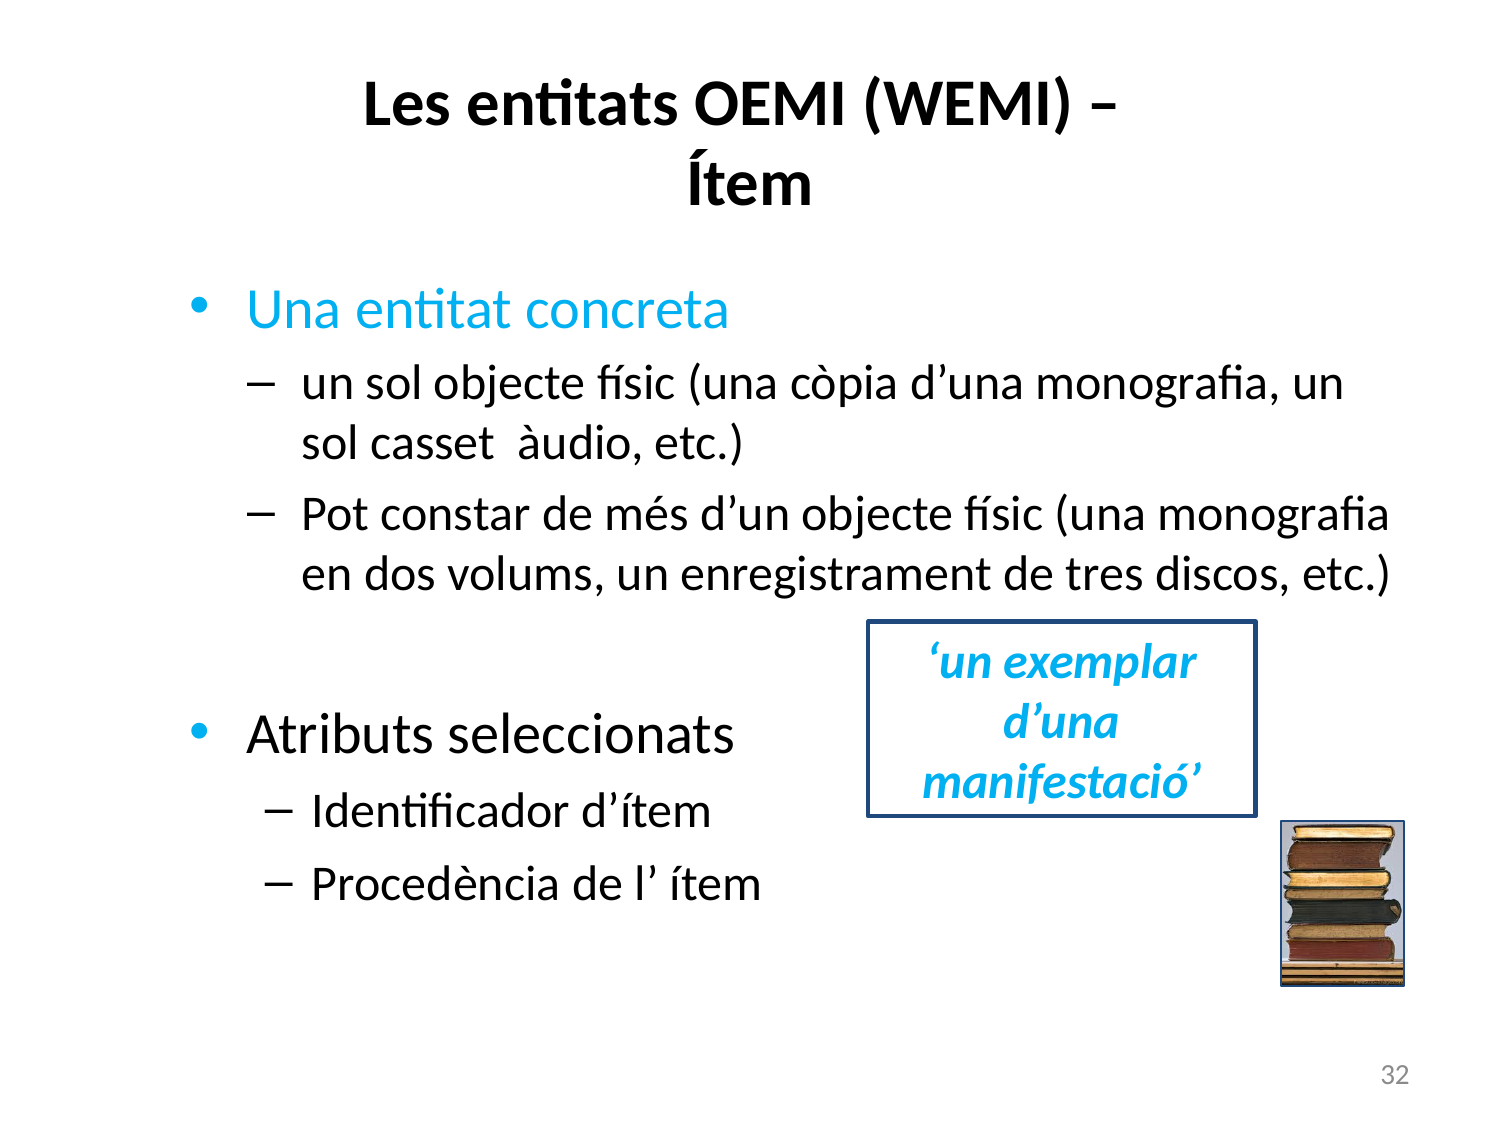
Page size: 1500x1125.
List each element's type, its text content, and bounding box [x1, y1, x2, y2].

slide_number 32 [1074, 1042, 1425, 1103]
title Les entitats OEMI (WEMI) – Ítem [75, 45, 1425, 233]
list Una entitat concreta un sol objecte físic (una còpia d’una monografia, un sol casset àudio, etc.) Pot constar de més d’un objecte físic (una monografia en dos volums, un enregistrament de tres discos, etc.) Atributs seleccionats Identificador d’ítem Procedència de l’ ítem [174, 262, 1425, 1038]
picture [1281, 822, 1404, 986]
text_box ‘un exemplar d’una manifestació’ [868, 621, 1256, 817]
